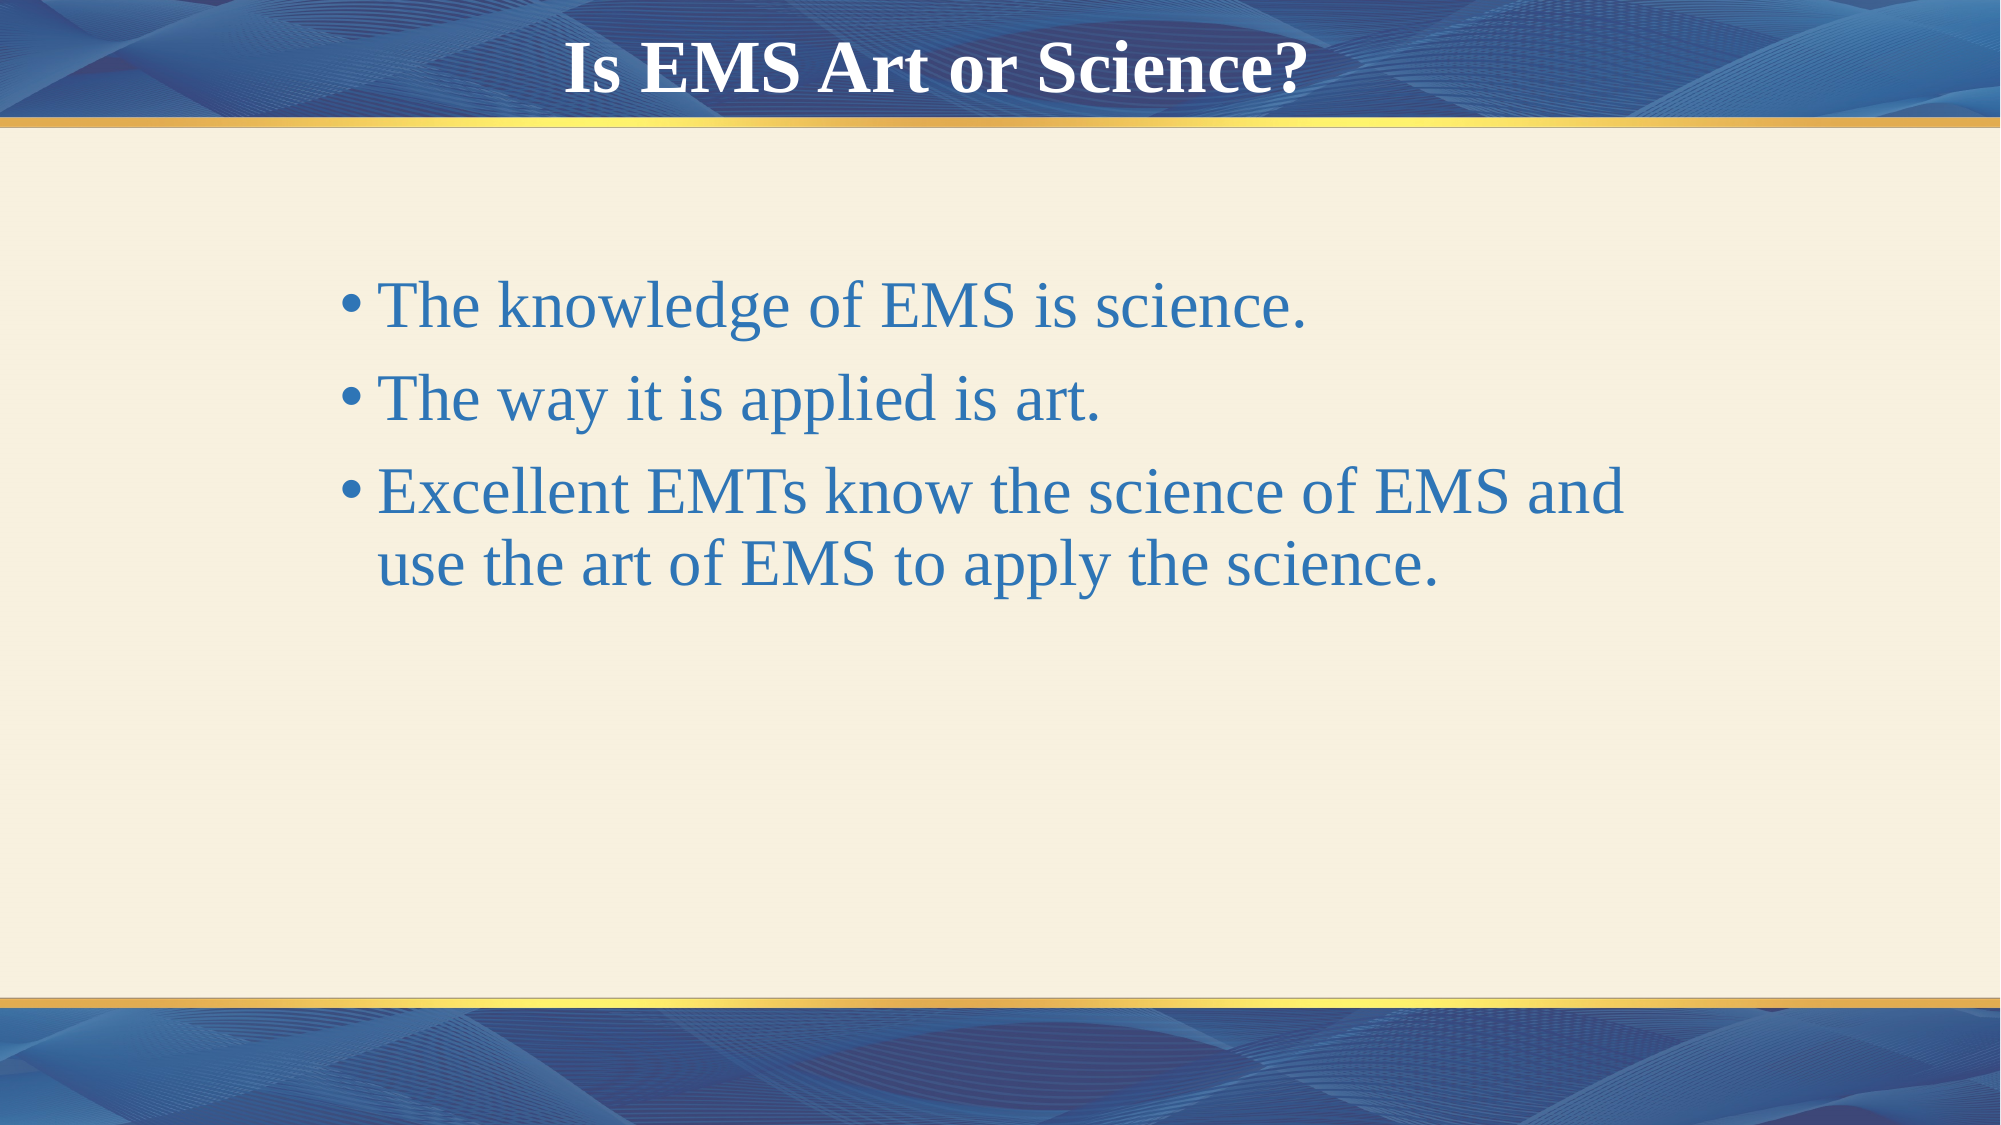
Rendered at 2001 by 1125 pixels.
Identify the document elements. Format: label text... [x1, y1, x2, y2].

list The knowledge of EMS is science. The way it is applied is art. Excellent EMTs know the science of EMS and use the art of EMS to apply the science. [324, 262, 1675, 1050]
picture [0, 0, 2001, 1125]
title Is EMS Art or Science? [450, 0, 1425, 138]
